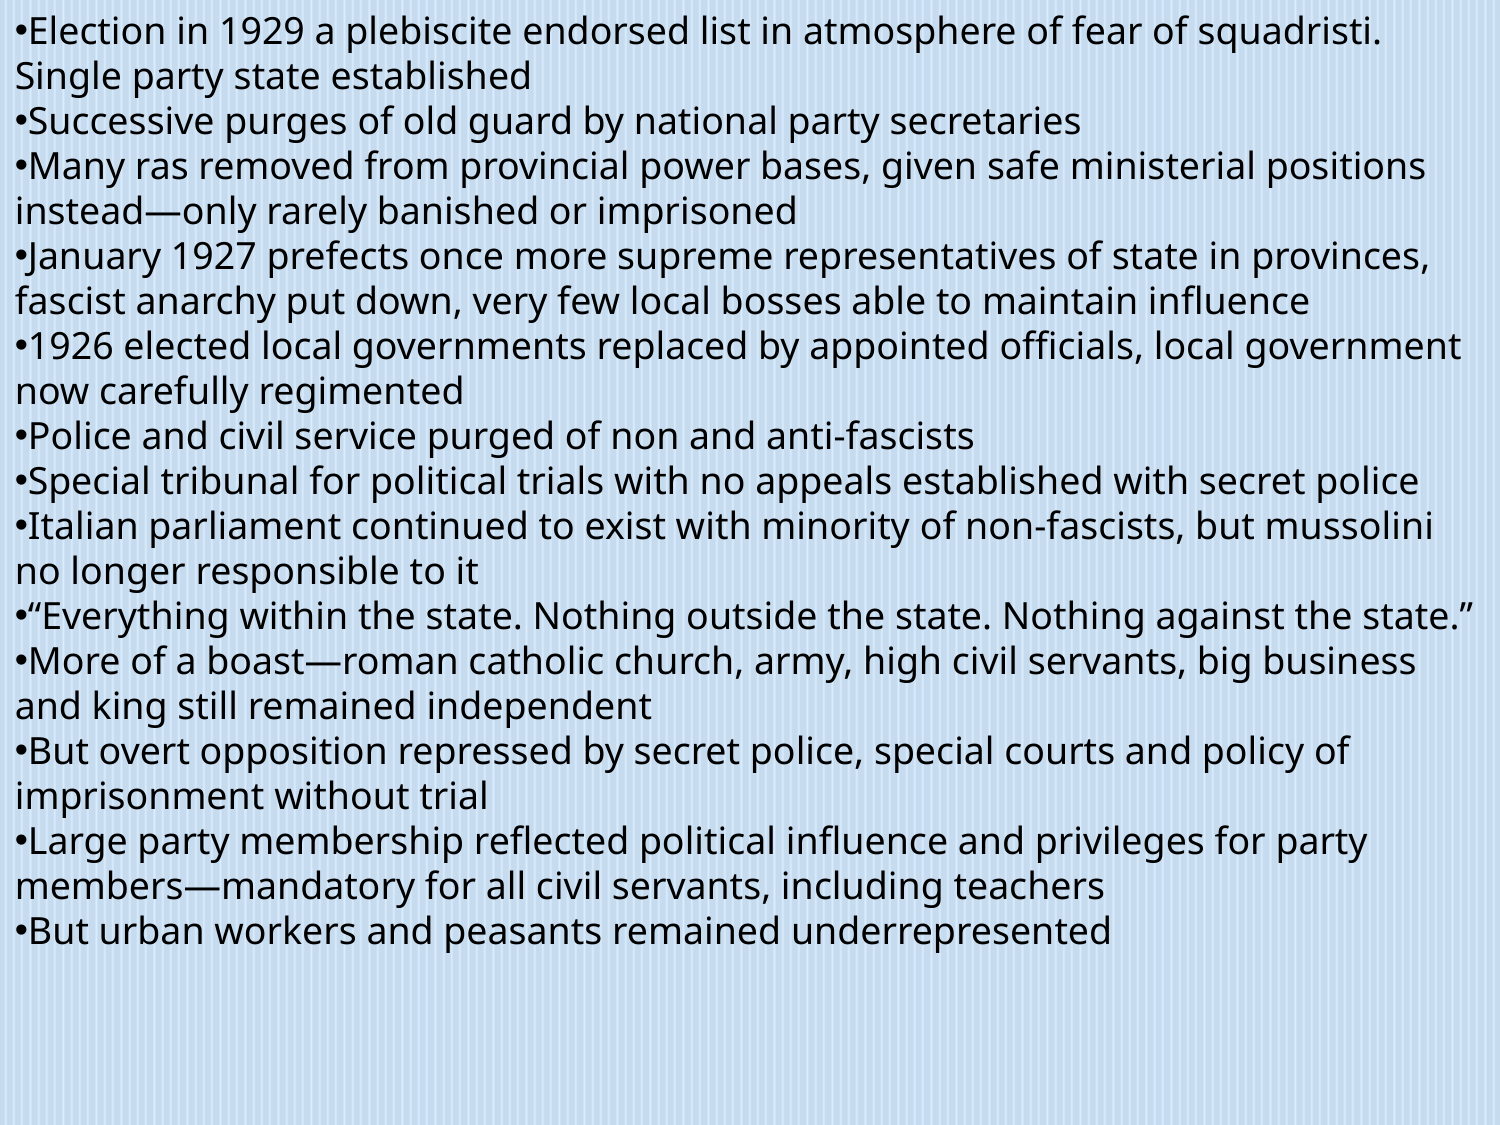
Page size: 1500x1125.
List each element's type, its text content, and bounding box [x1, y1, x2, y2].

text_box Election in 1929 a plebiscite endorsed list in atmosphere of fear of squadristi. Single party state established Successive purges of old guard by national party secretaries Many ras removed from provincial power bases, given safe ministerial positions instead—only rarely banished or imprisoned January 1927 prefects once more supreme representatives of state in provinces, fascist anarchy put down, very few local bosses able to maintain influence 1926 elected local governments replaced by appointed officials, local government now carefully regimented Police and civil service purged of non and anti-fascists Special tribunal for political trials with no appeals established with secret police Italian parliament continued to exist with minority of non-fascists, but mussolini no longer responsible to it “Everything within the state. Nothing outside the state. Nothing against the state.” More of a boast—roman catholic church, army, high civil servants, big business and king still remained independent But overt opposition repressed by secret police, special courts and policy of imprisonment without trial Large party membership reflected political influence and privileges for party members—mandatory for all civil servants, including teachers But urban workers and peasants remained underrepresented [0, 0, 1500, 1050]
